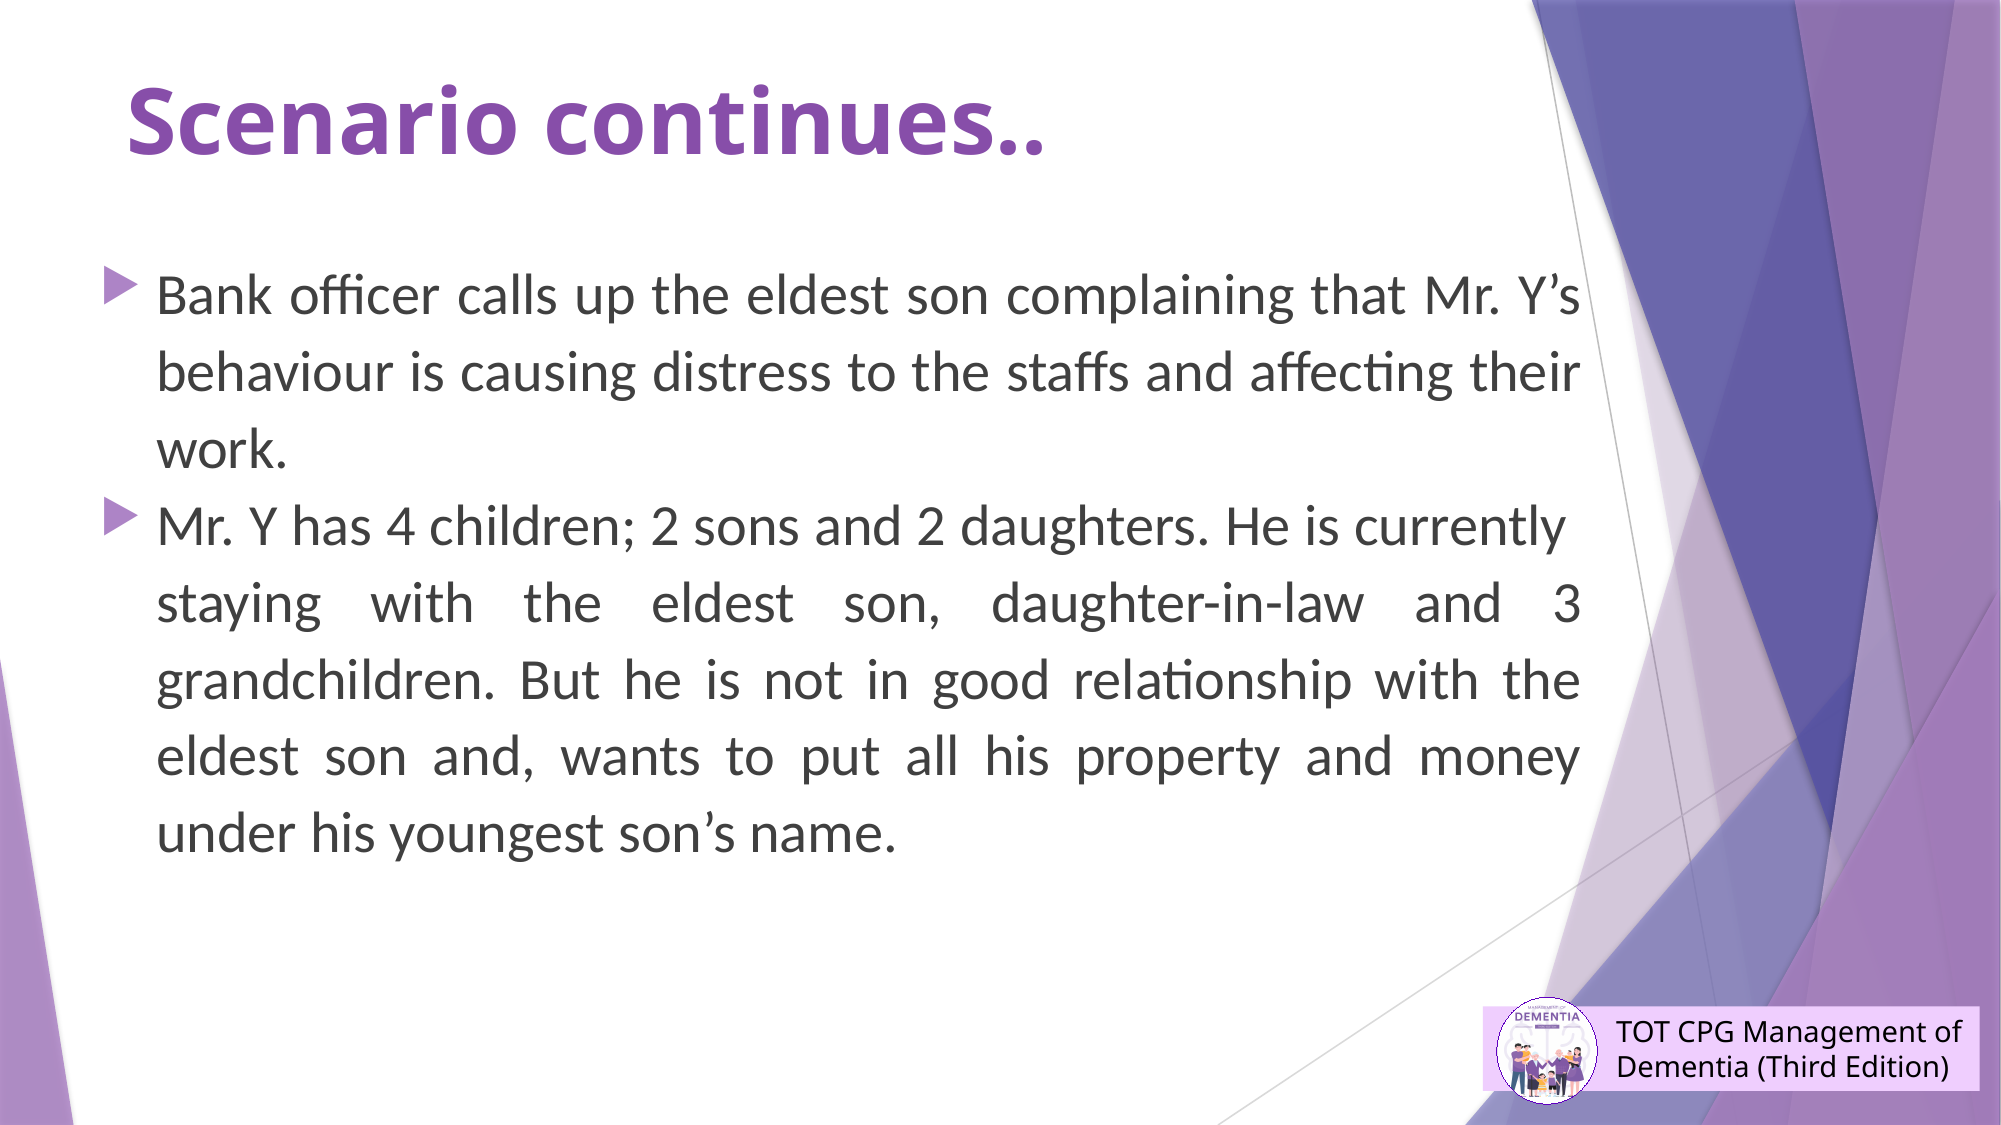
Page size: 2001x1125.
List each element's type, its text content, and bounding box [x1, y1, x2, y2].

list Bank officer calls up the eldest son complaining that Mr. Y’s behaviour is causing distress to the staffs and affecting their work. Mr. Y has 4 children; 2 sons and 2 daughters. He is currently staying with the eldest son, daughter-in-law and 3 grandchildren. But he is not in good relationship with the eldest son and, wants to put all his property and money under his youngest son’s name. [84, 242, 1598, 1039]
title Scenario continues.. [111, 55, 1522, 242]
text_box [1482, 996, 1981, 1105]
